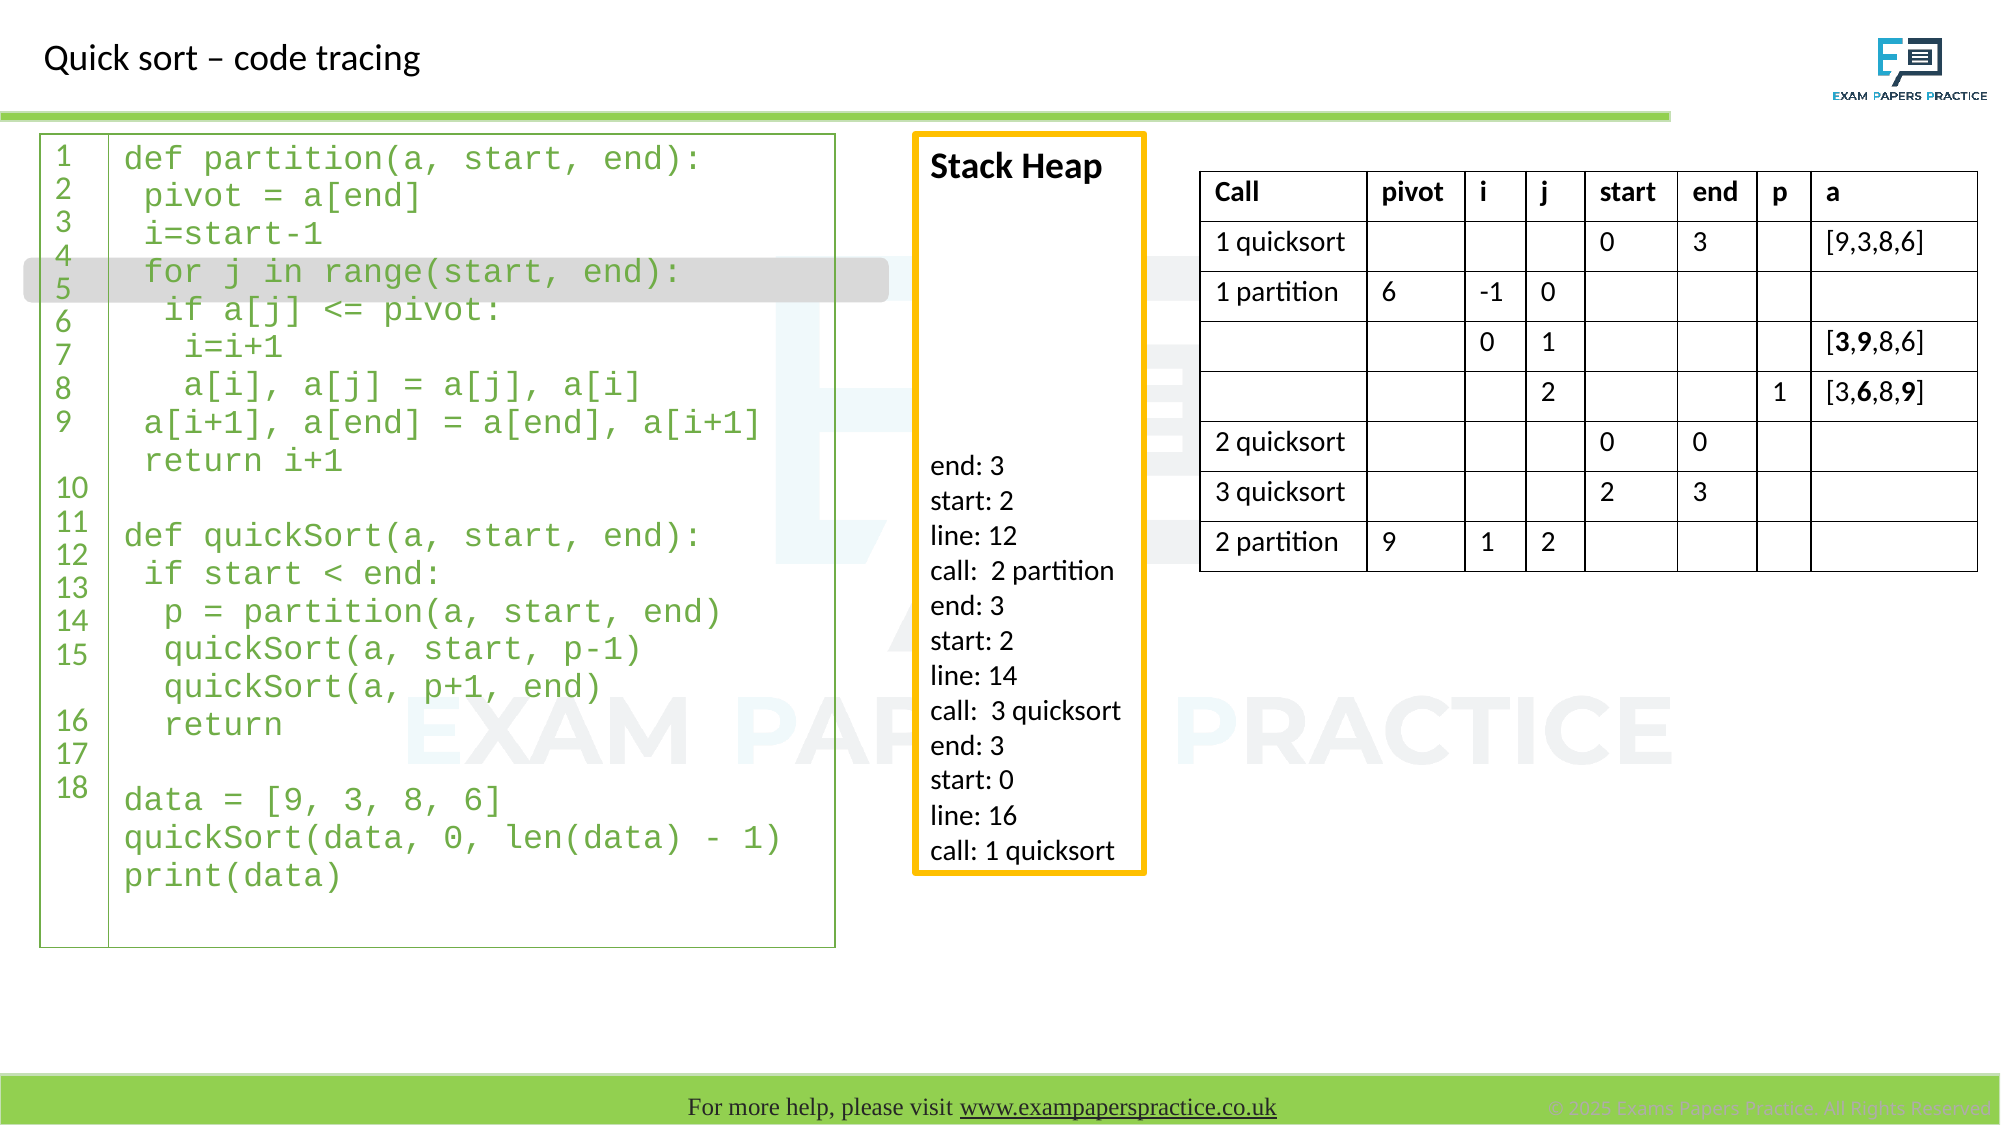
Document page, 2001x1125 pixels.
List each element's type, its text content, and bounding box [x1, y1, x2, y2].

table_cell 0 [1466, 322, 1525, 371]
table_cell 0 [1586, 422, 1677, 471]
table_cell 1 partition [1201, 272, 1366, 321]
table_cell [9,3,8,6] [1812, 222, 1977, 271]
table_cell [1466, 372, 1525, 421]
text_box [23, 257, 39, 303]
table_cell 3 [1678, 472, 1756, 521]
table_cell [1586, 372, 1677, 421]
table_cell 1 [1527, 322, 1584, 371]
table_cell [1368, 222, 1464, 271]
table_cell [1586, 272, 1677, 321]
table_cell [1201, 322, 1366, 371]
table_header pivot [1368, 172, 1464, 221]
table_cell [1368, 372, 1464, 421]
table_header start [1586, 172, 1677, 221]
table_cell [1368, 322, 1464, 371]
table_cell [1201, 372, 1366, 421]
table_cell [3,6,8,9] [1812, 372, 1977, 421]
table_cell 0 [1586, 222, 1677, 271]
table_cell 1 quicksort [1201, 222, 1366, 271]
table_cell [1758, 272, 1810, 321]
table_cell [1527, 222, 1584, 271]
table_header j [1527, 172, 1584, 221]
table_cell [1812, 272, 1977, 321]
table_cell [3,9,8,6] [1812, 322, 1977, 371]
table_header i [1466, 172, 1525, 221]
table_cell 3 quicksort [1201, 472, 1366, 521]
table_cell 0 [1678, 422, 1756, 471]
table_cell [1368, 472, 1464, 521]
table_cell 2 quicksort [1201, 422, 1366, 471]
table_cell 2 [1527, 522, 1584, 571]
table_cell [1466, 222, 1525, 271]
table_cell [1586, 322, 1677, 371]
table_cell [1586, 522, 1677, 571]
table_cell 2 partition [1201, 522, 1366, 571]
table_cell [1812, 472, 1977, 521]
table_cell 0 [1527, 272, 1584, 321]
table_cell [1527, 422, 1584, 471]
table_cell 2 [1586, 472, 1677, 521]
table_cell [1678, 522, 1756, 571]
table_cell 1 [1758, 372, 1810, 421]
table_cell 9 [1368, 522, 1464, 571]
text_box [836, 257, 889, 303]
table_header p [1758, 172, 1810, 221]
table_cell [1758, 422, 1810, 471]
table_cell -1 [1466, 272, 1525, 321]
text_box Stack Heap end: 3 start: 2 line: 12 call: 2 partition end: 3 start: 2 line: 14 call: 3 quicksort end: 3 start: 0 line: 16 call: 1 quicksort [915, 133, 1145, 874]
table_cell 6 [1368, 272, 1464, 321]
table_cell 3 [1678, 222, 1756, 271]
table_cell [1368, 422, 1464, 471]
table_cell [1466, 422, 1525, 471]
table_header Call [1201, 172, 1366, 221]
table_cell [1812, 422, 1977, 471]
table_header end [1678, 172, 1756, 221]
table_cell [1758, 322, 1810, 371]
table_cell [1678, 322, 1756, 371]
table_cell [1527, 472, 1584, 521]
table_header 1 2 3 4 5 6 7 8 9 10 11 12 13 14 15 16 17 18 [41, 135, 108, 947]
table_header def partition(a, start, end): pivot = a[end] i=start-1 for j in range(start, end): if a[j] <= pivot: i=i+1 a[i], a[j] = a[j], a[i] a[i+1], a[end] = a[end], a[i+1] return i+1 def quickSort(a, start, end): if start < end: p = partition(a, start, end) quickSort(a, start, p-1) quickSort(a, p+1, end) return data = [9, 3, 8, 6] quickSort(data, 0, len(data) - 1) print(data) [109, 135, 834, 947]
table_cell [1678, 272, 1756, 321]
table_cell [1758, 222, 1810, 271]
table_cell [1758, 472, 1810, 521]
text_box Quick sort – code tracing [28, 25, 1072, 86]
table_cell [1812, 522, 1977, 571]
table_cell [1466, 472, 1525, 521]
table_cell [1678, 372, 1756, 421]
table_cell 1 [1466, 522, 1525, 571]
table_cell [1758, 522, 1810, 571]
table_cell 2 [1527, 372, 1584, 421]
table_header a [1812, 172, 1977, 221]
